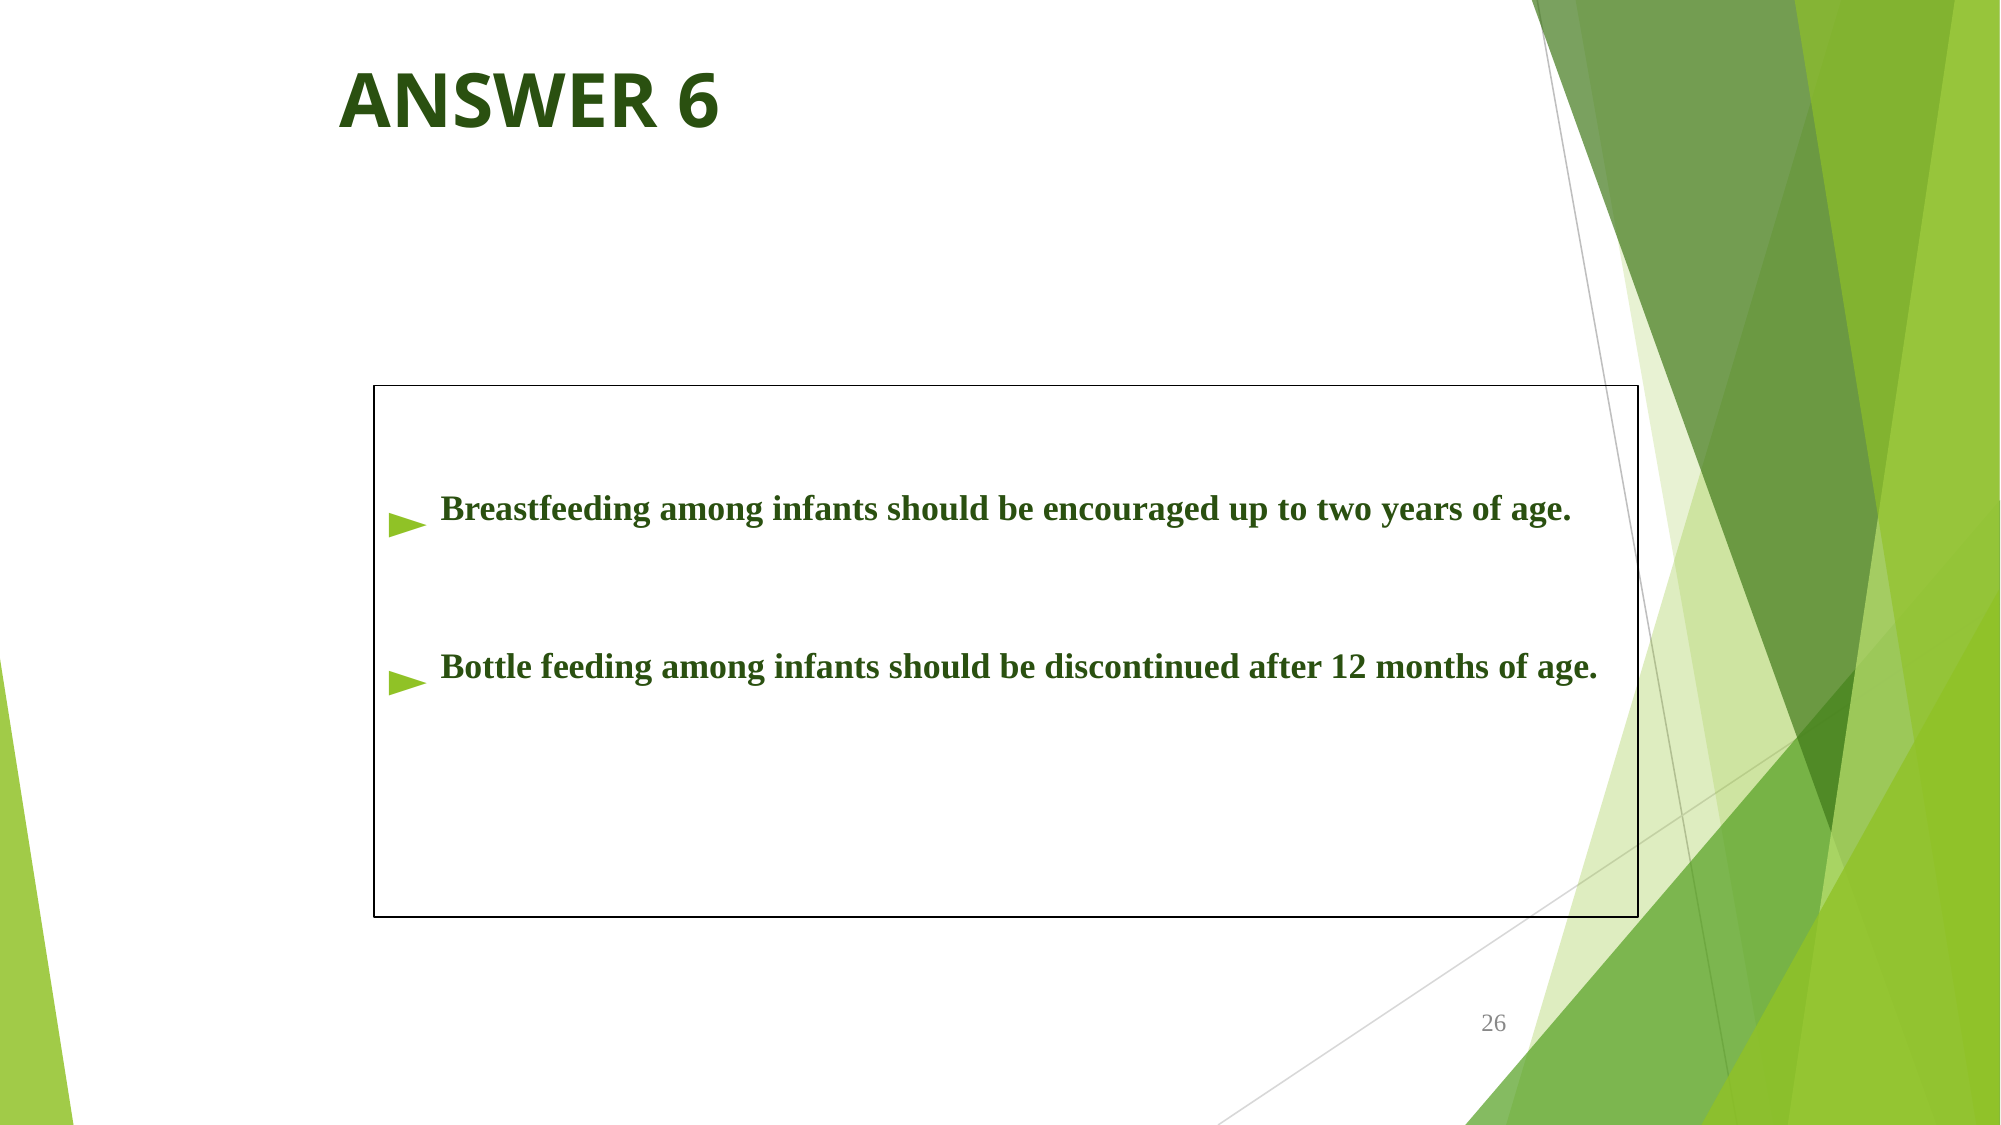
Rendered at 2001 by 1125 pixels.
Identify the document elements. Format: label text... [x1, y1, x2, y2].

list Breastfeeding among infants should be encouraged up to two years of age. Bottle feeding among infants should be discontinued after 12 months of age. [373, 385, 1638, 917]
title ANSWER 6 [324, 45, 1675, 185]
slide_number 26 [1409, 991, 1522, 1051]
